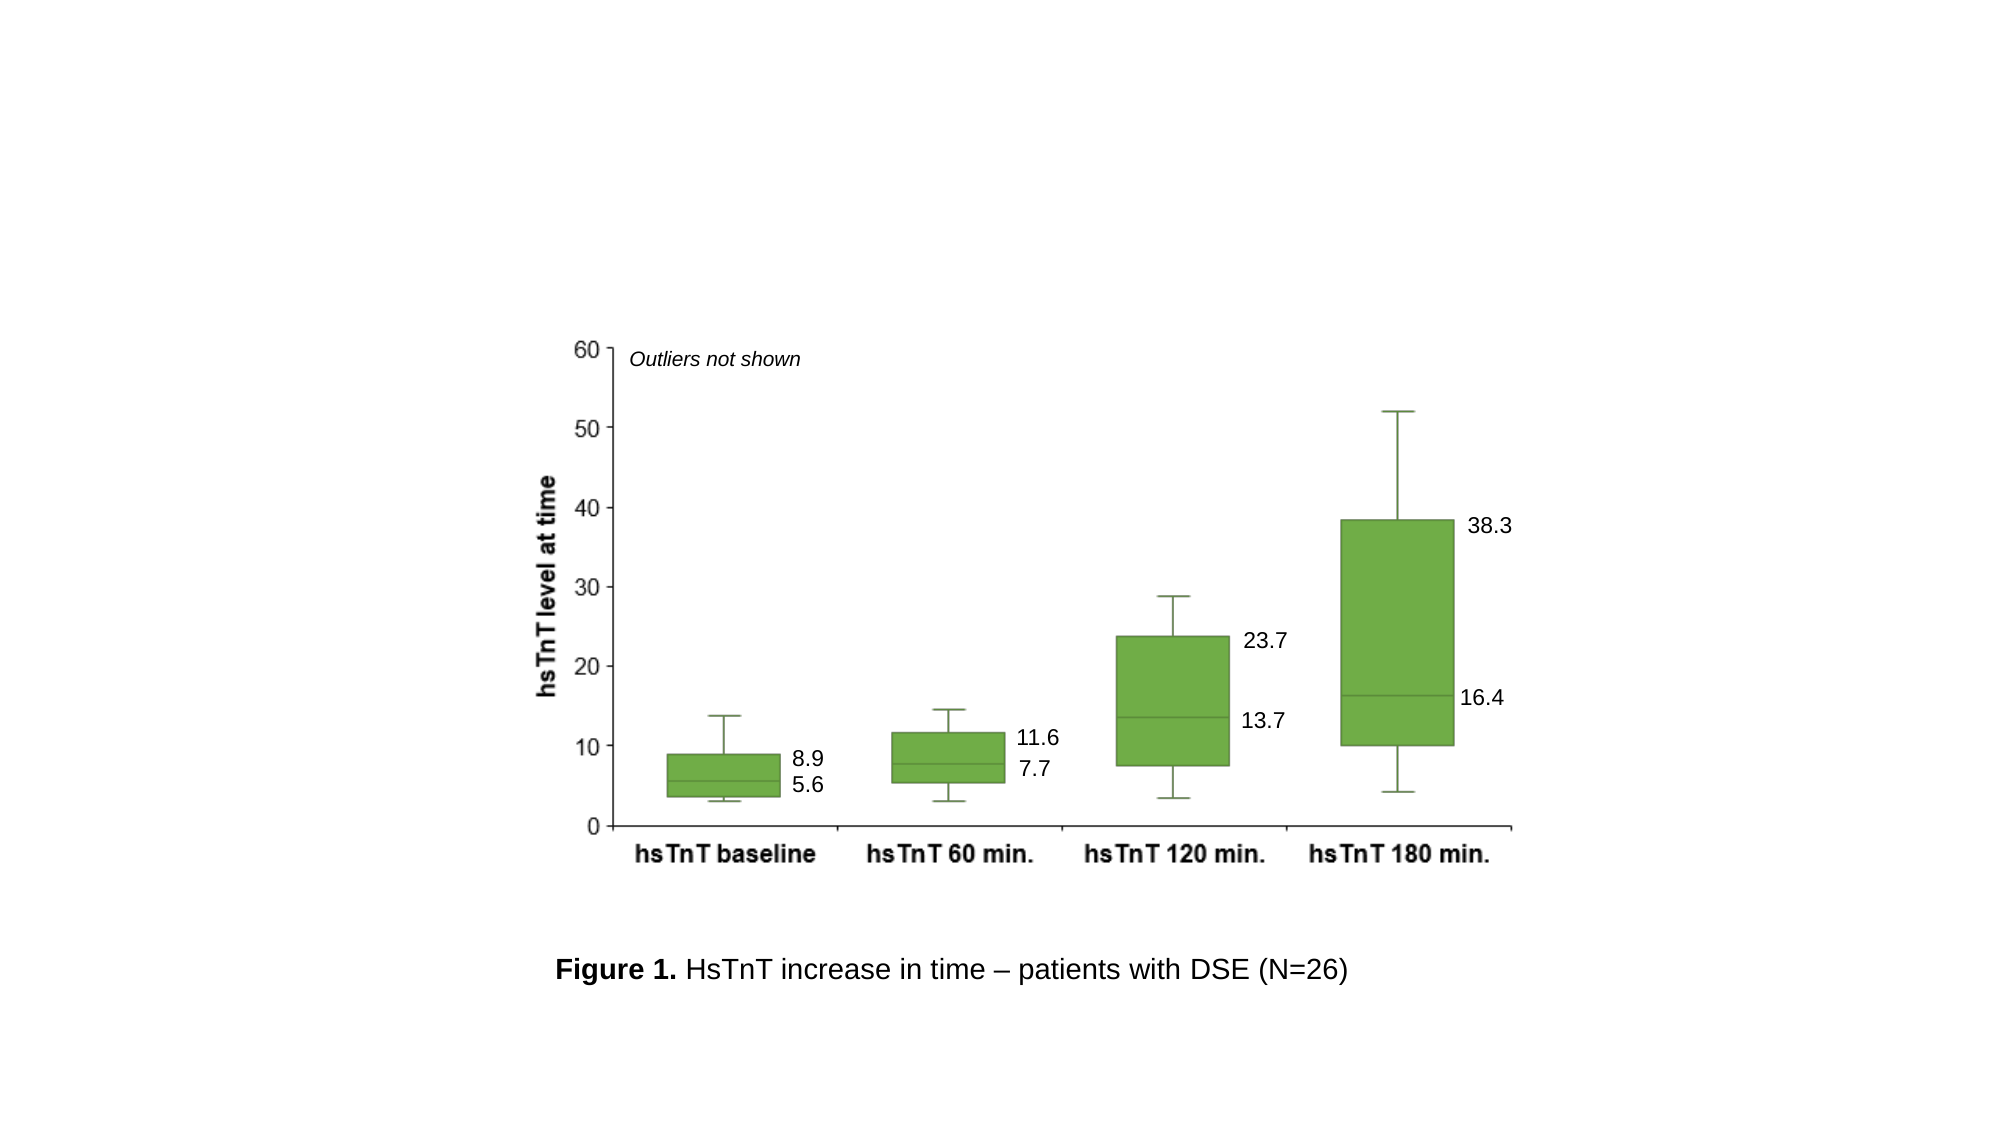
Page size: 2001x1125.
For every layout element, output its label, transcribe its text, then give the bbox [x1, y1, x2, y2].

text_box 13.7 [1226, 698, 1301, 741]
text_box 11.6 [1001, 715, 1075, 758]
picture [519, 324, 1528, 883]
text_box 16.4 [1445, 675, 1520, 718]
text_box 7.7 [1004, 758, 1066, 789]
text_box 23.7 [1228, 617, 1304, 661]
text_box 38.3 [1452, 502, 1528, 546]
text_box 5.6 [777, 778, 840, 805]
text_box Outliers not shown [614, 338, 951, 379]
text_box 8.9 [777, 735, 840, 778]
text_box Figure 1. HsTnT increase in time – patients with DSE (N=26) [540, 943, 1416, 993]
